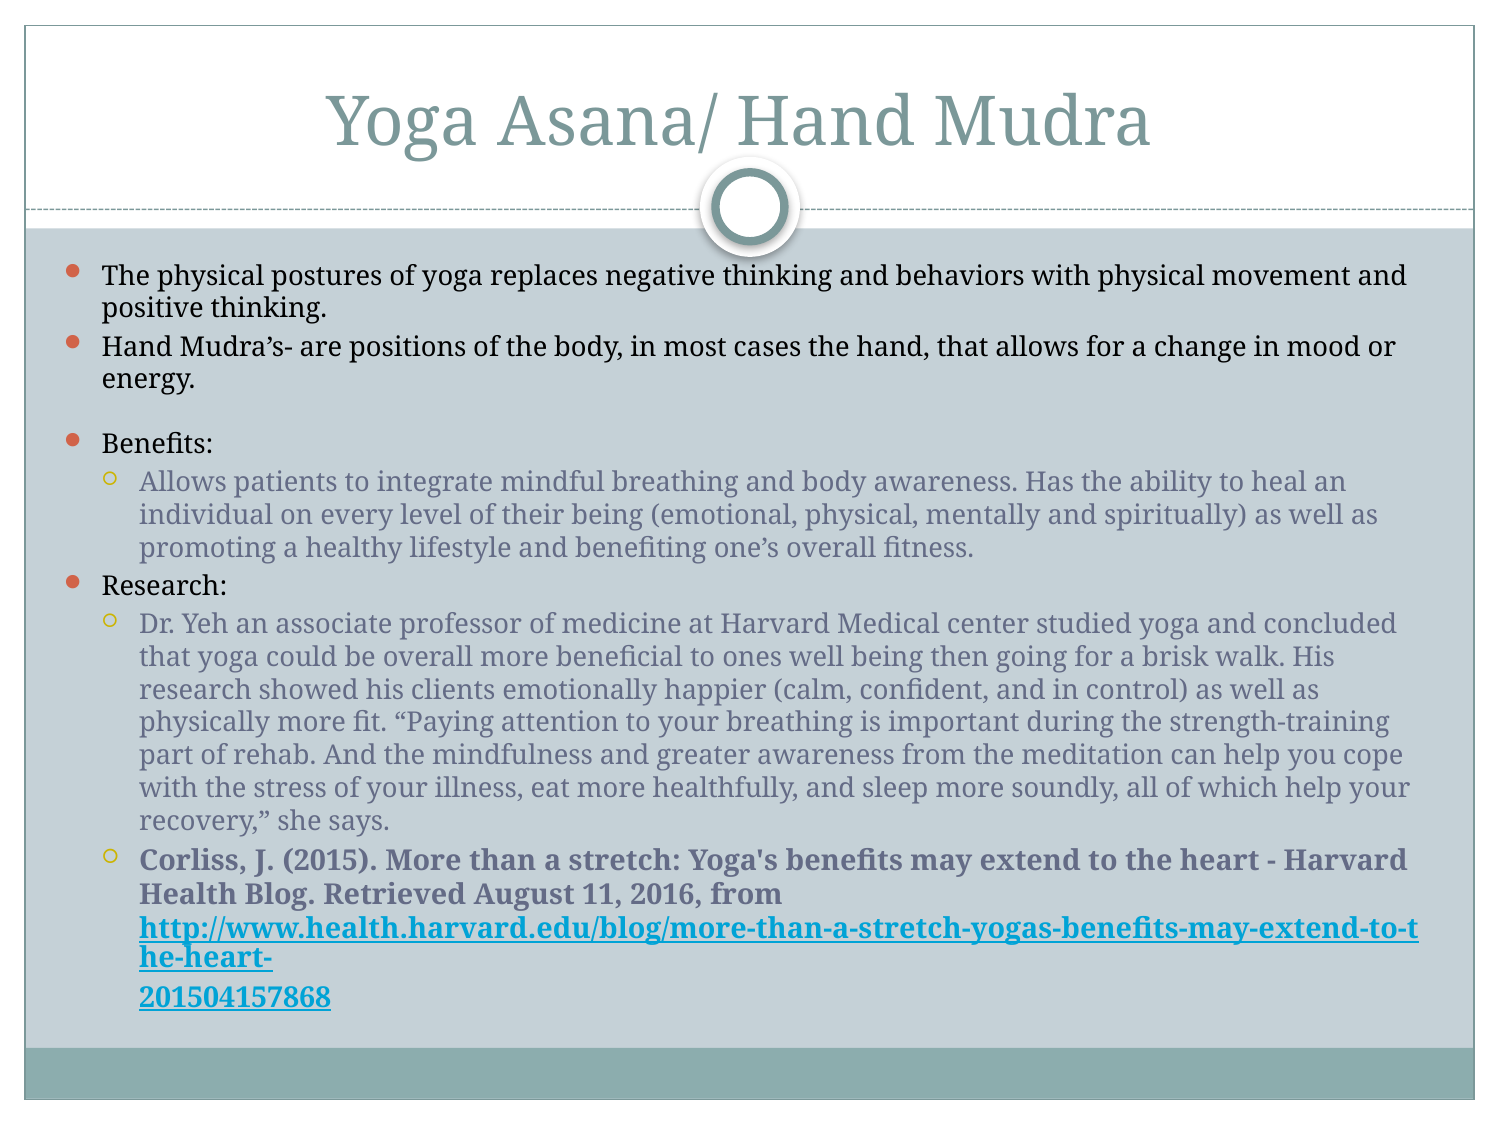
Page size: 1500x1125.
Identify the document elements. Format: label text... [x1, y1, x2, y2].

title Yoga Asana/ Hand Mudra [49, 42, 1450, 167]
list The physical postures of yoga replaces negative thinking and behaviors with physical movement and positive thinking. Hand Mudra’s- are positions of the body, in most cases the hand, that allows for a change in mood or energy. Benefits: Allows patients to integrate mindful breathing and body awareness. Has the ability to heal an individual on every level of their being (emotional, physical, mentally and spiritually) as well as promoting a healthy lifestyle and benefiting one’s overall fitness. Research: Dr. Yeh an associate professor of medicine at Harvard Medical center studied yoga and concluded that yoga could be overall more beneficial to ones well being then going for a brisk walk. His research showed his clients emotionally happier (calm, confident, and in control) as well as physically more fit. “Paying attention to your breathing is important during the strength-training part of rehab. And the mindfulness and greater awareness from the meditation can help you cope with the stress of your illness, eat more healthfully, and sleep more soundly, all of which help your recovery,” she says. Corliss, J. (2015). More than a stretch: Yoga's benefits may extend to the heart - Harvard Health Blog. Retrieved August 11, 2016, from http://www.health.harvard.edu/blog/more-than-a-stretch-yogas-benefits-may-extend-to-the-heart-201504157868 [49, 250, 1445, 1001]
